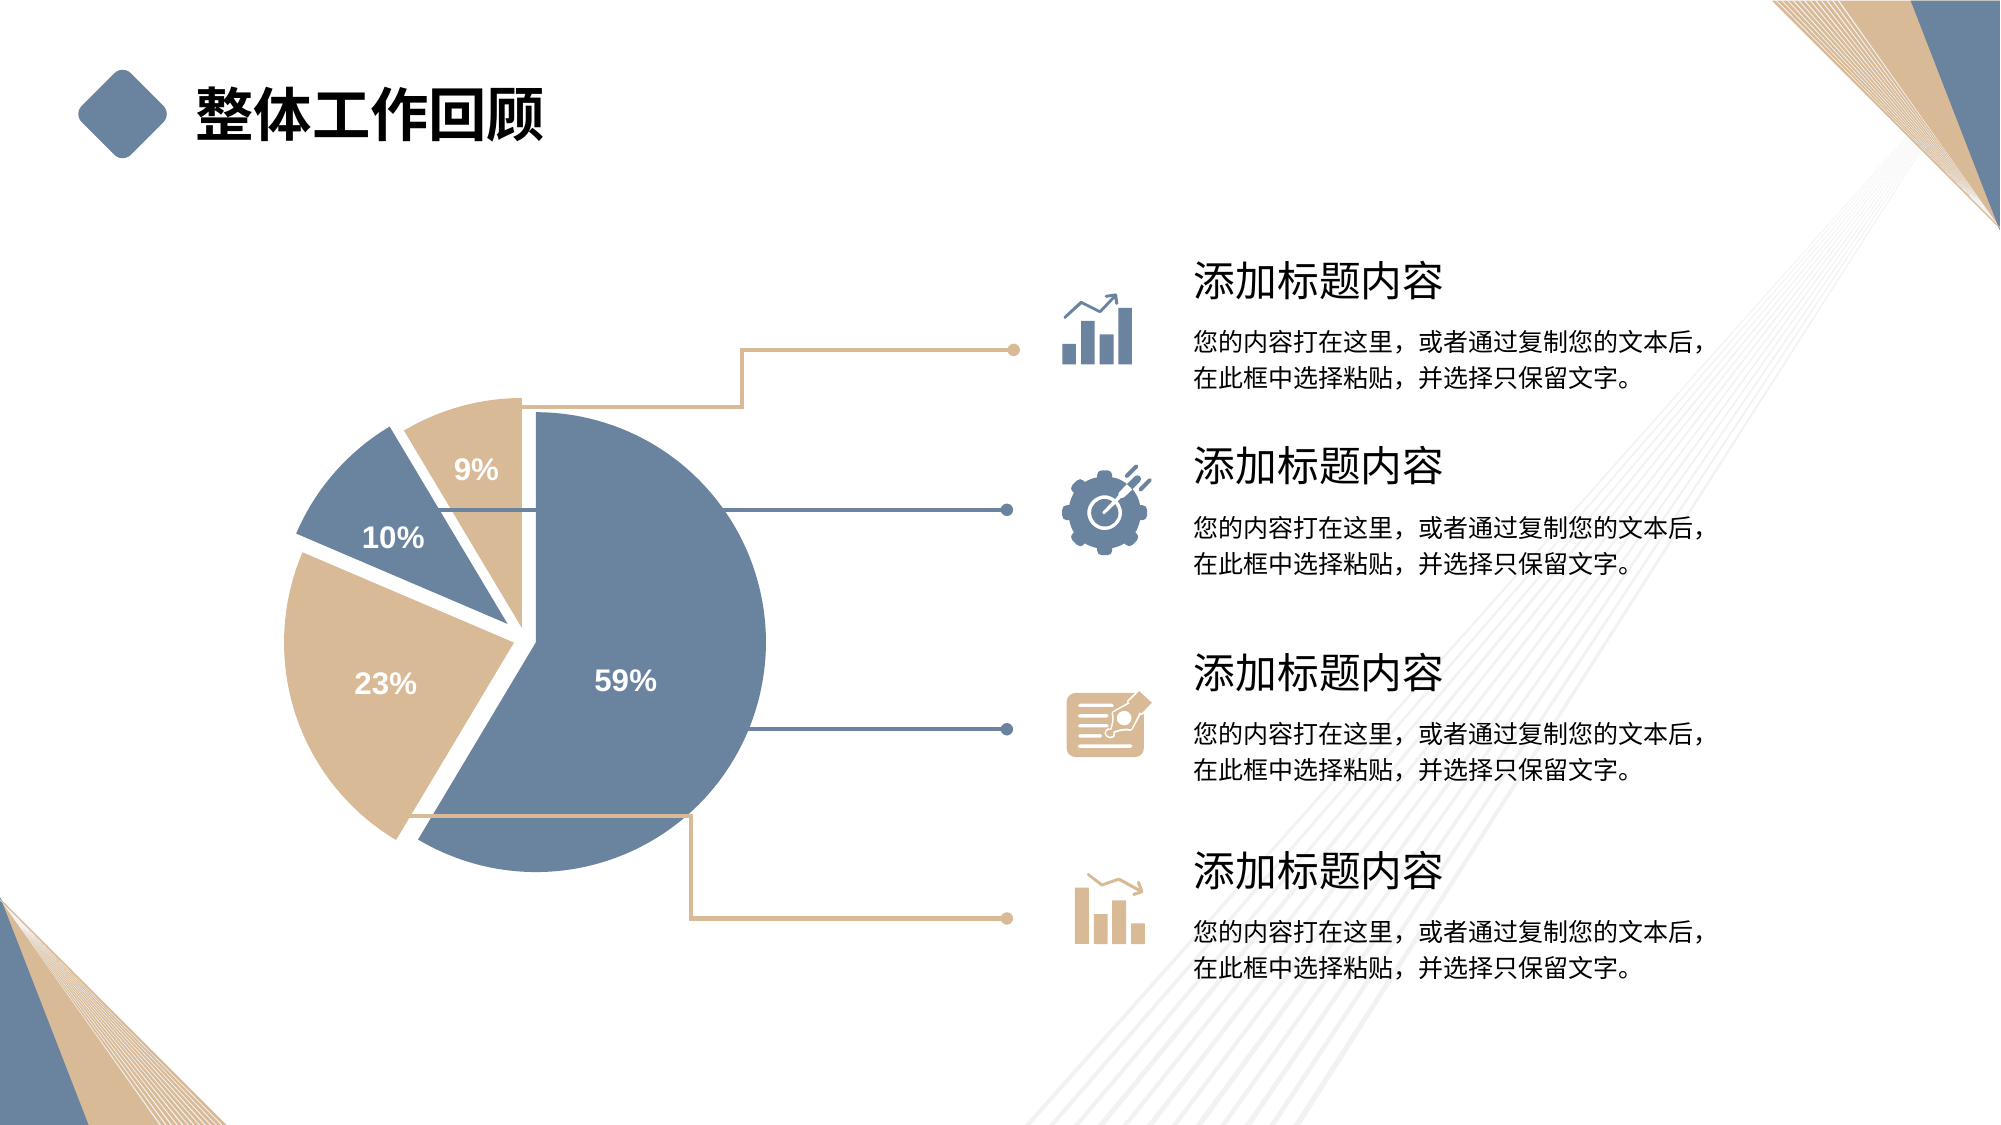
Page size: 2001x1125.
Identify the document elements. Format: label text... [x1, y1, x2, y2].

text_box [1179, 836, 1725, 992]
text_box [375, 815, 1007, 919]
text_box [1074, 872, 1145, 944]
chart [197, 375, 853, 903]
text_box [77, 68, 168, 160]
text_box 整体工作回顾 [180, 70, 561, 156]
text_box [1179, 639, 1725, 794]
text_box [1179, 246, 1725, 402]
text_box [1179, 432, 1725, 587]
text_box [1062, 464, 1152, 556]
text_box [1066, 691, 1152, 758]
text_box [470, 349, 1014, 407]
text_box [1062, 293, 1133, 365]
